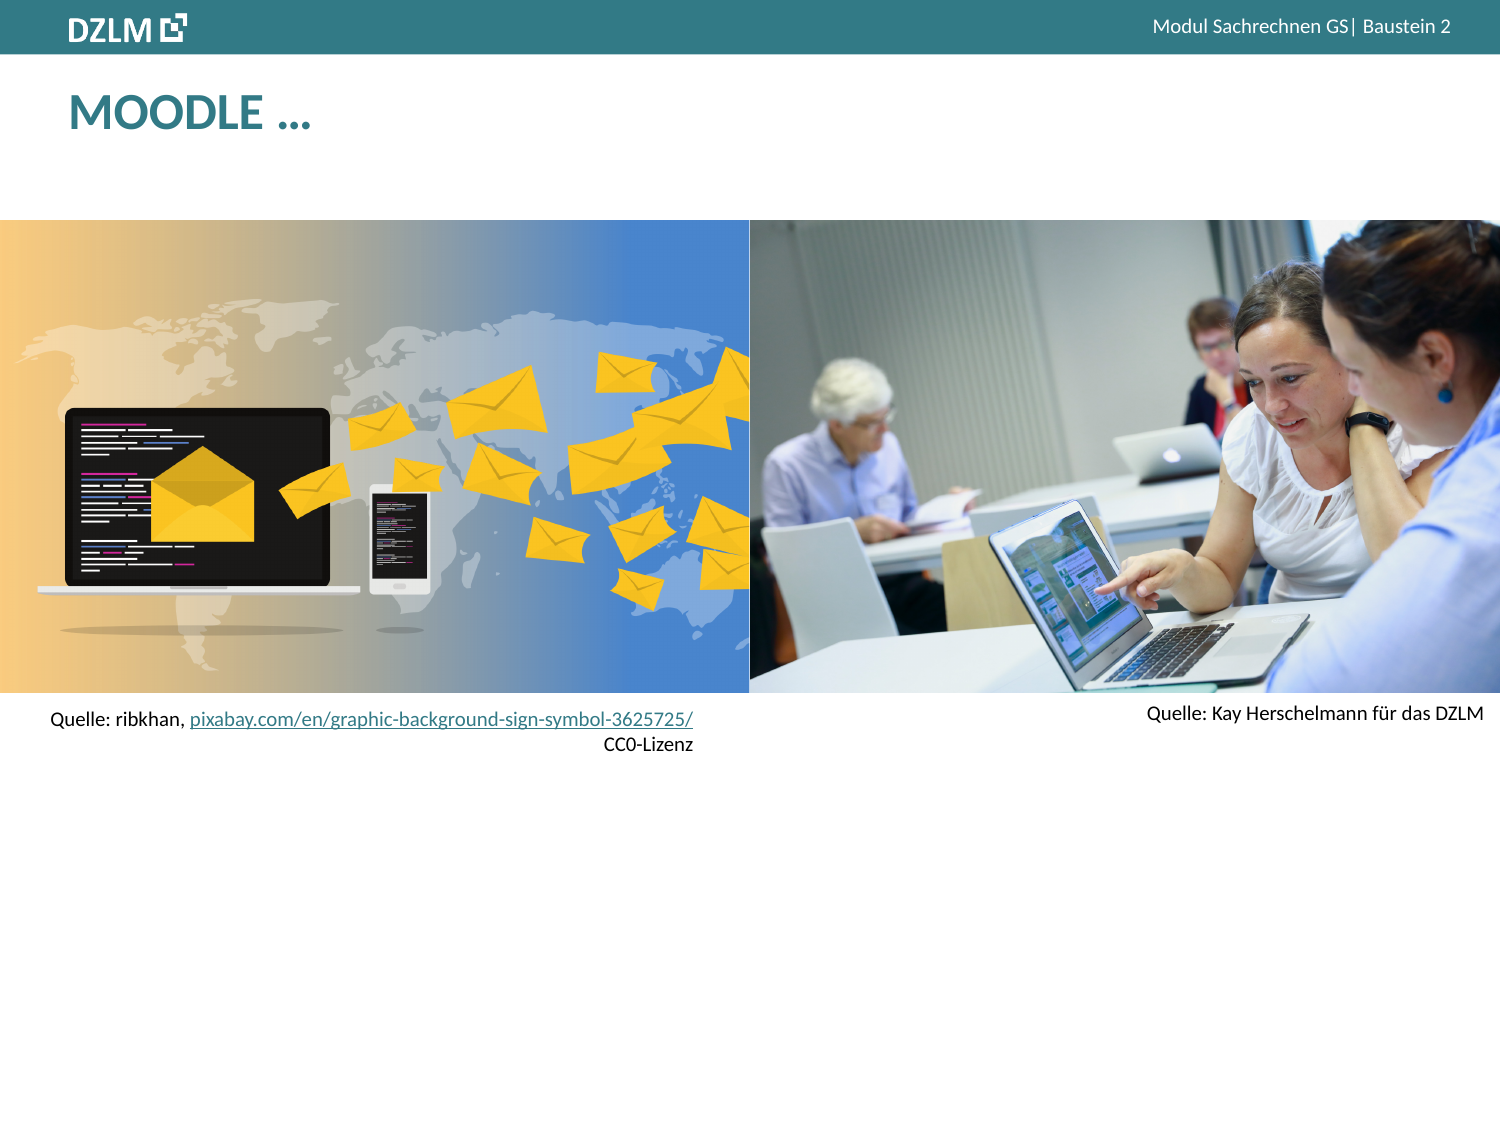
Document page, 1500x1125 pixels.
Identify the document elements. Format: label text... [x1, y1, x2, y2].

text_box Quelle: Kay Herschelmann für das DZLM [789, 702, 1500, 733]
text_box Quelle: ribkhan, pixabay.com/en/graphic-background-sign-symbol-3625725/ CC0-Lizenz [35, 702, 708, 763]
picture [0, 219, 1500, 693]
title MOODLE … [53, 68, 1500, 149]
